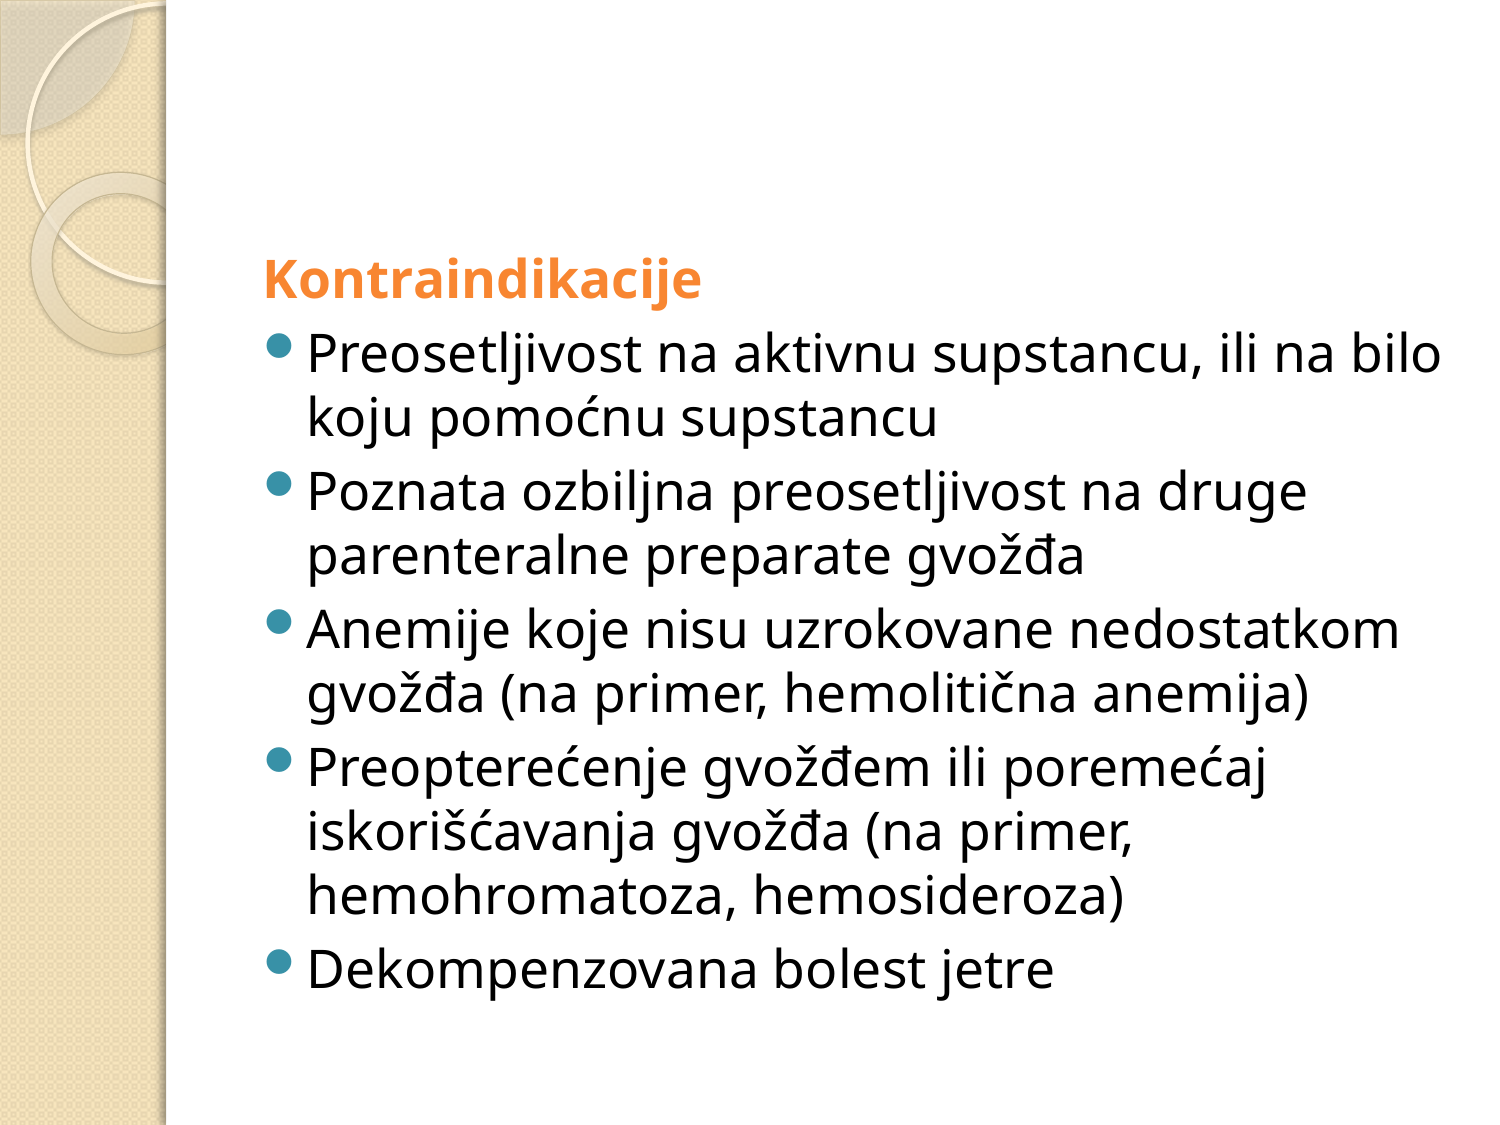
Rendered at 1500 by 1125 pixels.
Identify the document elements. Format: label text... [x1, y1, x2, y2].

list Kontraindikacije Preosetljivost na aktivnu supstancu, ili na bilo koju pomoćnu supstancu Poznata ozbiljna preosetljivost na druge parenteralne preparate gvožđa Anemije koje nisu uzrokovane nedostatkom gvožđa (na primer, hemolitična anemija) Preopterećenje gvožđem ili poremećaj iskorišćavanja gvožđa (na primer, hemohromatoza, hemosideroza) Dekompenzovana bolest jetre [235, 237, 1466, 1025]
